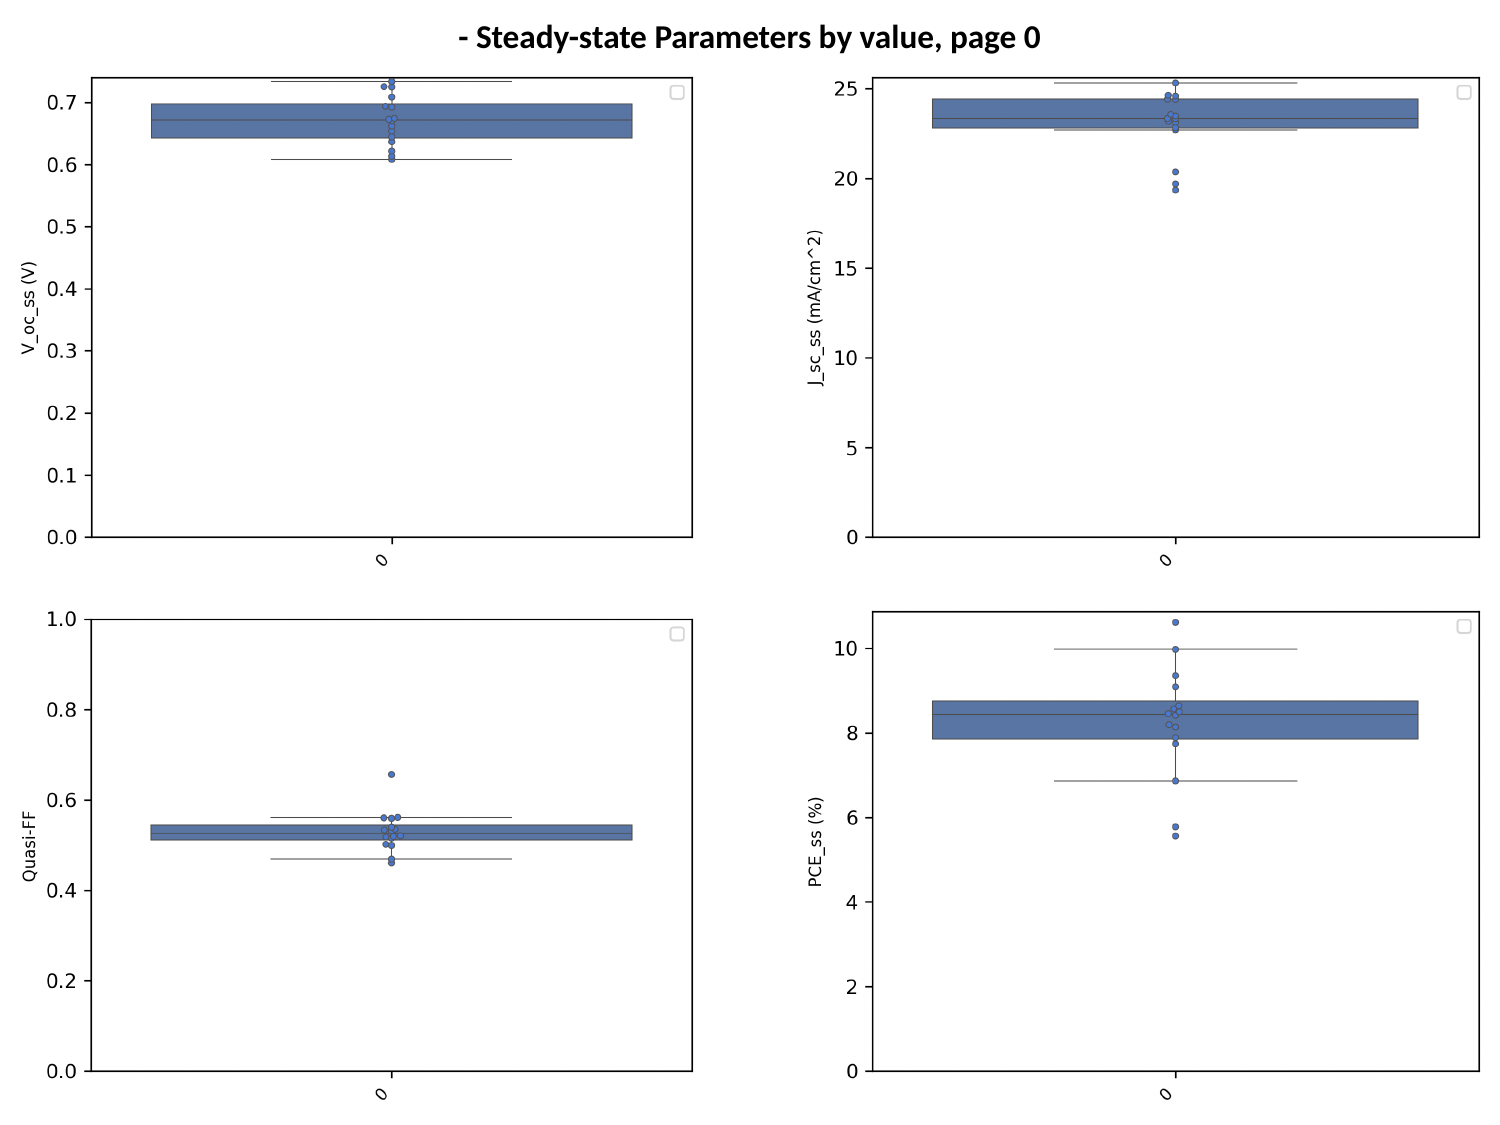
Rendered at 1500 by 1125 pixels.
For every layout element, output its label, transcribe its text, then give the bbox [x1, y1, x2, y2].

title - Steady-state Parameters by value, page 0 [0, 0, 1500, 75]
picture [787, 56, 1500, 1125]
picture [0, 56, 713, 1125]
